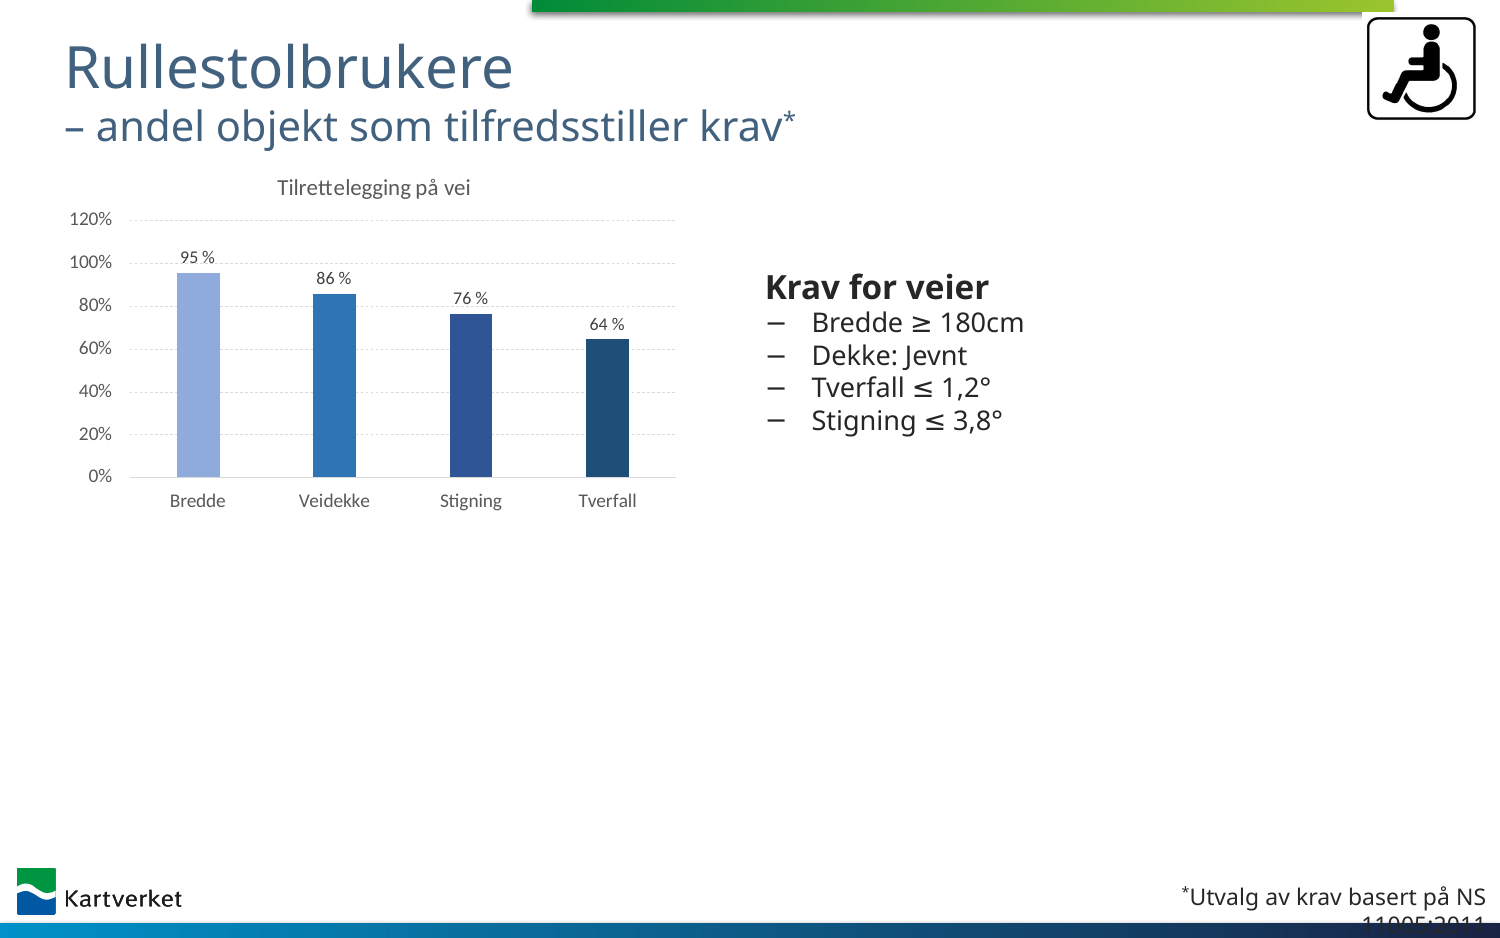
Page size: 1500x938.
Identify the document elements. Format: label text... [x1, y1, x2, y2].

text_box *Utvalg av krav basert på NS 11005:2011 [1068, 873, 1500, 938]
picture [62, 166, 687, 519]
text_box Krav for veier Bredde ≥ 180cm Dekke: Jevnt Tverfall ≤ 1,2° Stigning ≤ 3,8° [750, 258, 1234, 444]
text_box Rullestolbrukere – andel objekt som tilfredsstiller krav* [49, 25, 1431, 158]
picture [1362, 12, 1481, 126]
